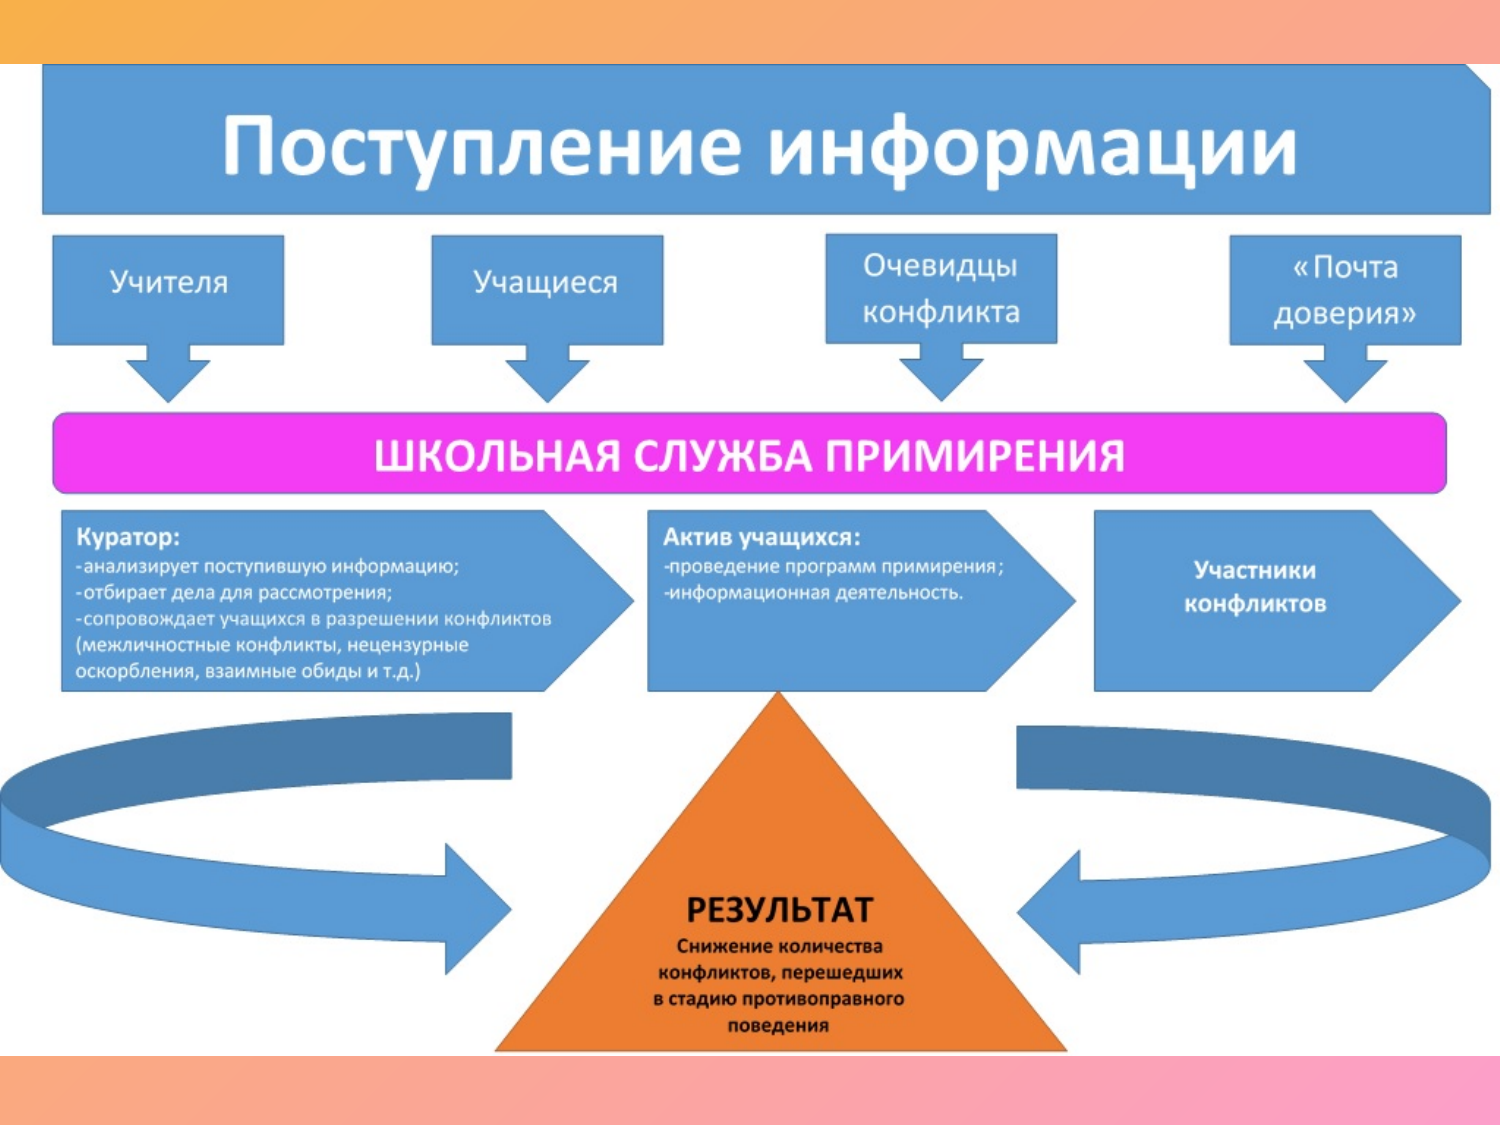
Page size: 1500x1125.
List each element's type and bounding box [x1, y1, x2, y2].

picture [0, 64, 1500, 1056]
